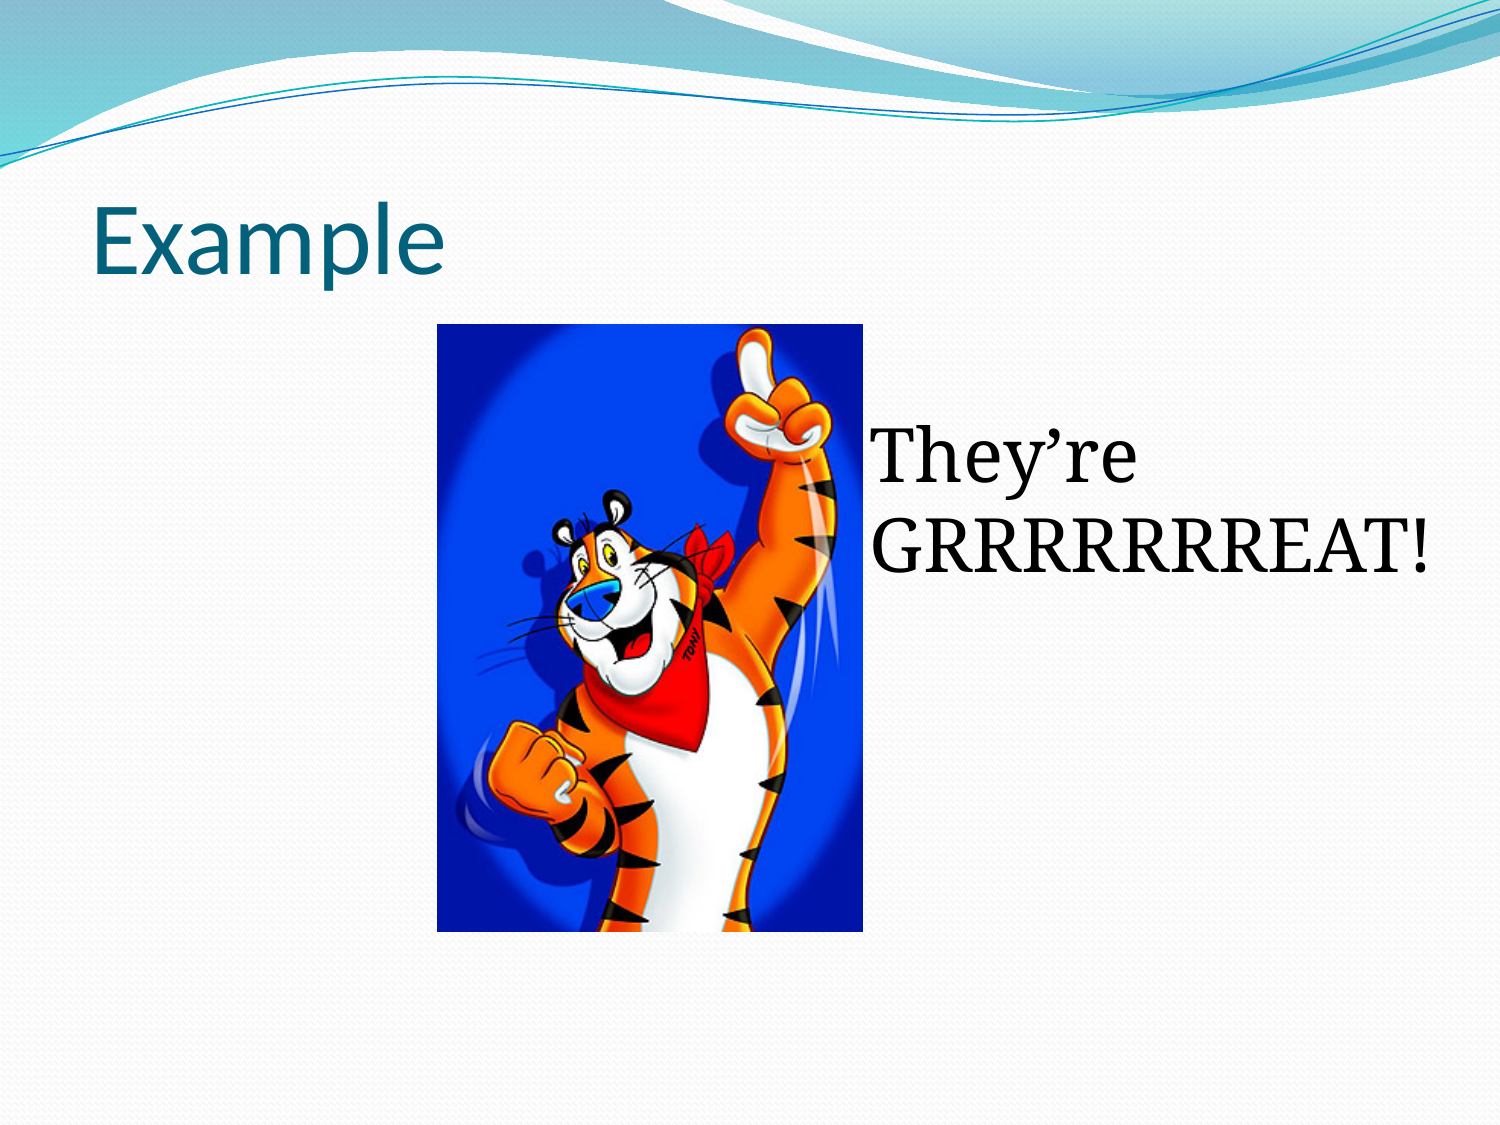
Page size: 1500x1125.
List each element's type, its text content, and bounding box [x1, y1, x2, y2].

picture [437, 324, 863, 933]
text_box They’re GRRRRRRREAT! [869, 399, 1449, 595]
title Example [75, 115, 1425, 303]
